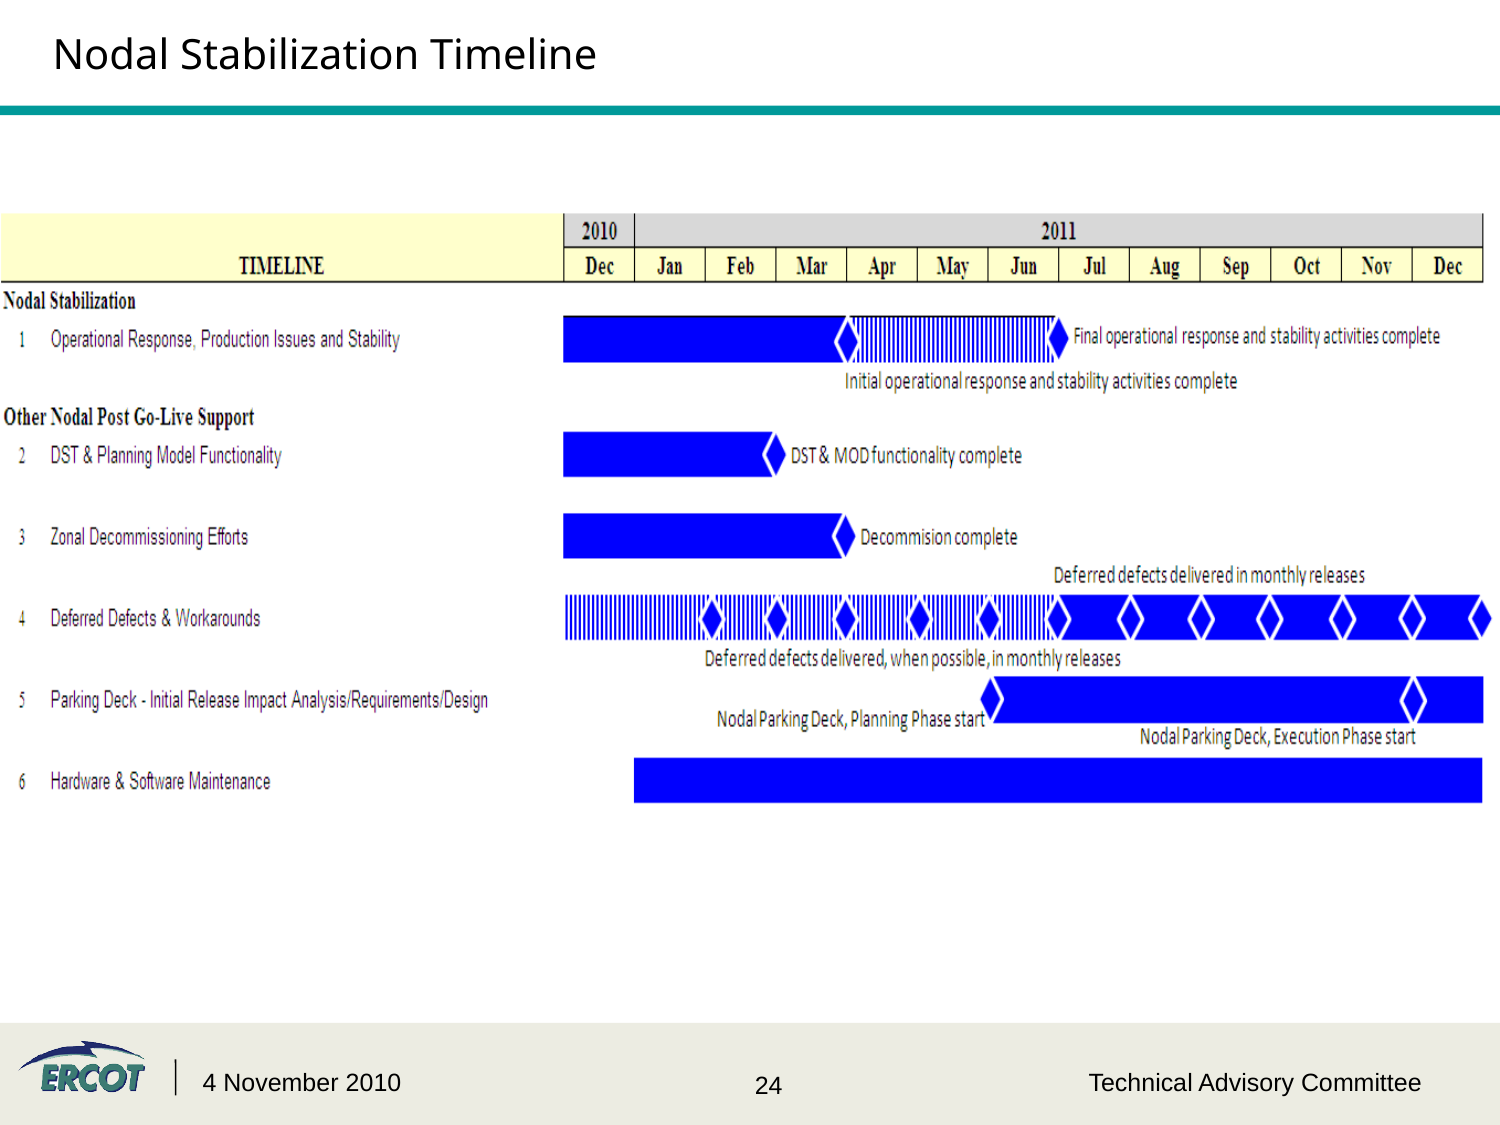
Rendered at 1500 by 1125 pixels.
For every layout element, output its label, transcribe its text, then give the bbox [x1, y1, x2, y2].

title Nodal Stabilization Timeline [37, 0, 1176, 113]
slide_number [187, 1059, 538, 1125]
picture [0, 212, 1500, 805]
picture [10, 1031, 151, 1111]
footer Technical Advisory Committee [1024, 1059, 1438, 1125]
